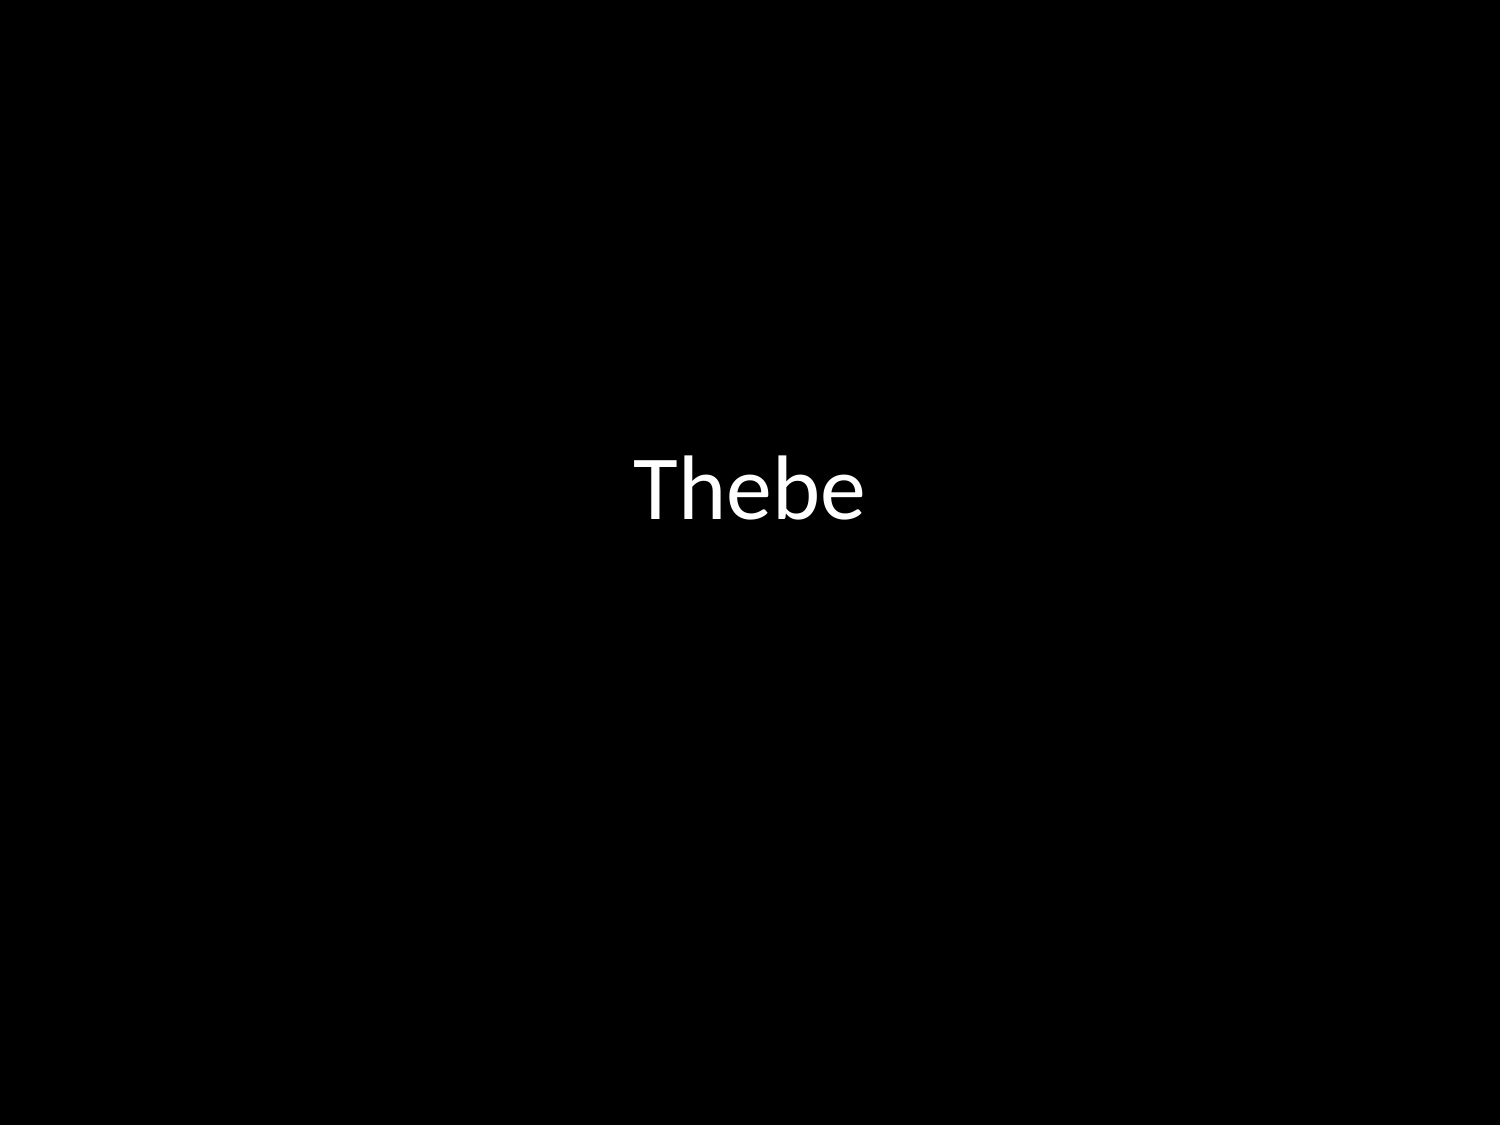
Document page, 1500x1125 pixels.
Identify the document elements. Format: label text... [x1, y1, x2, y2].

title Thebe [112, 362, 1388, 604]
